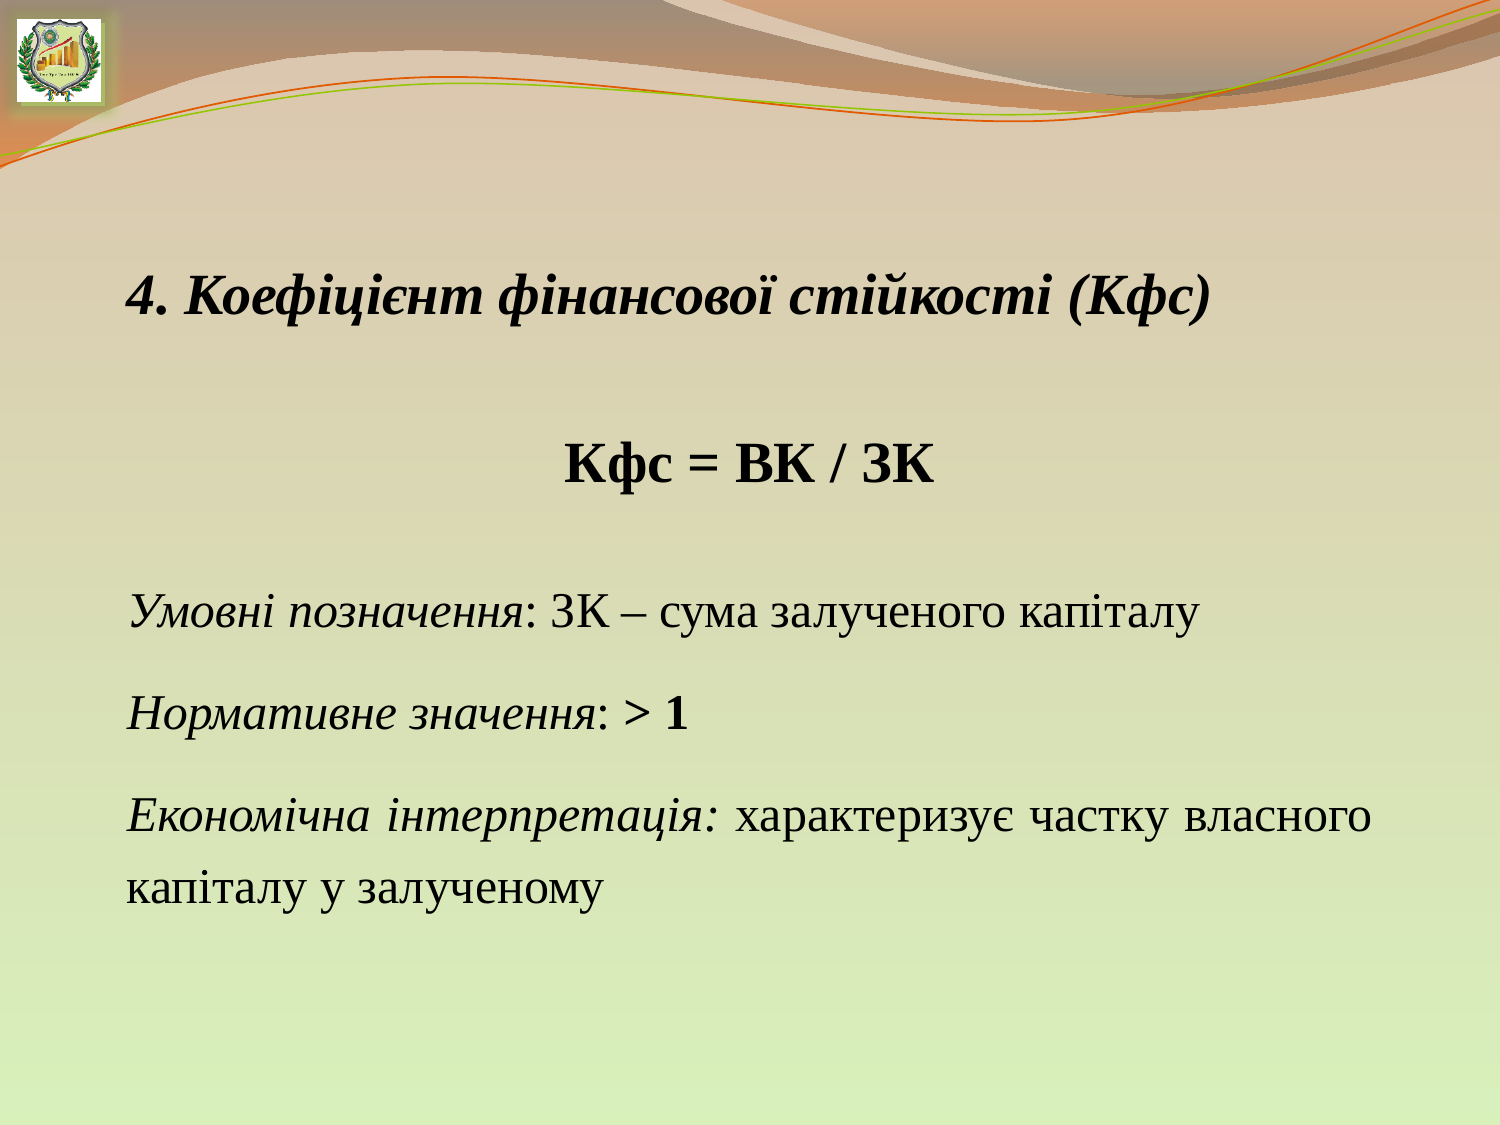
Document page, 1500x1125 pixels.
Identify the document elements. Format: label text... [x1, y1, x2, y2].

picture [17, 18, 101, 102]
text_box 4. Коефіцієнт фінансової стійкості (Кфс) Кфс = ВК / ЗК Умовні позначення: ЗК – сума залученого капіталу Нормативне значення: > 1 Економічна інтерпретація: характеризує частку власного капіталу у залученому [112, 234, 1388, 922]
